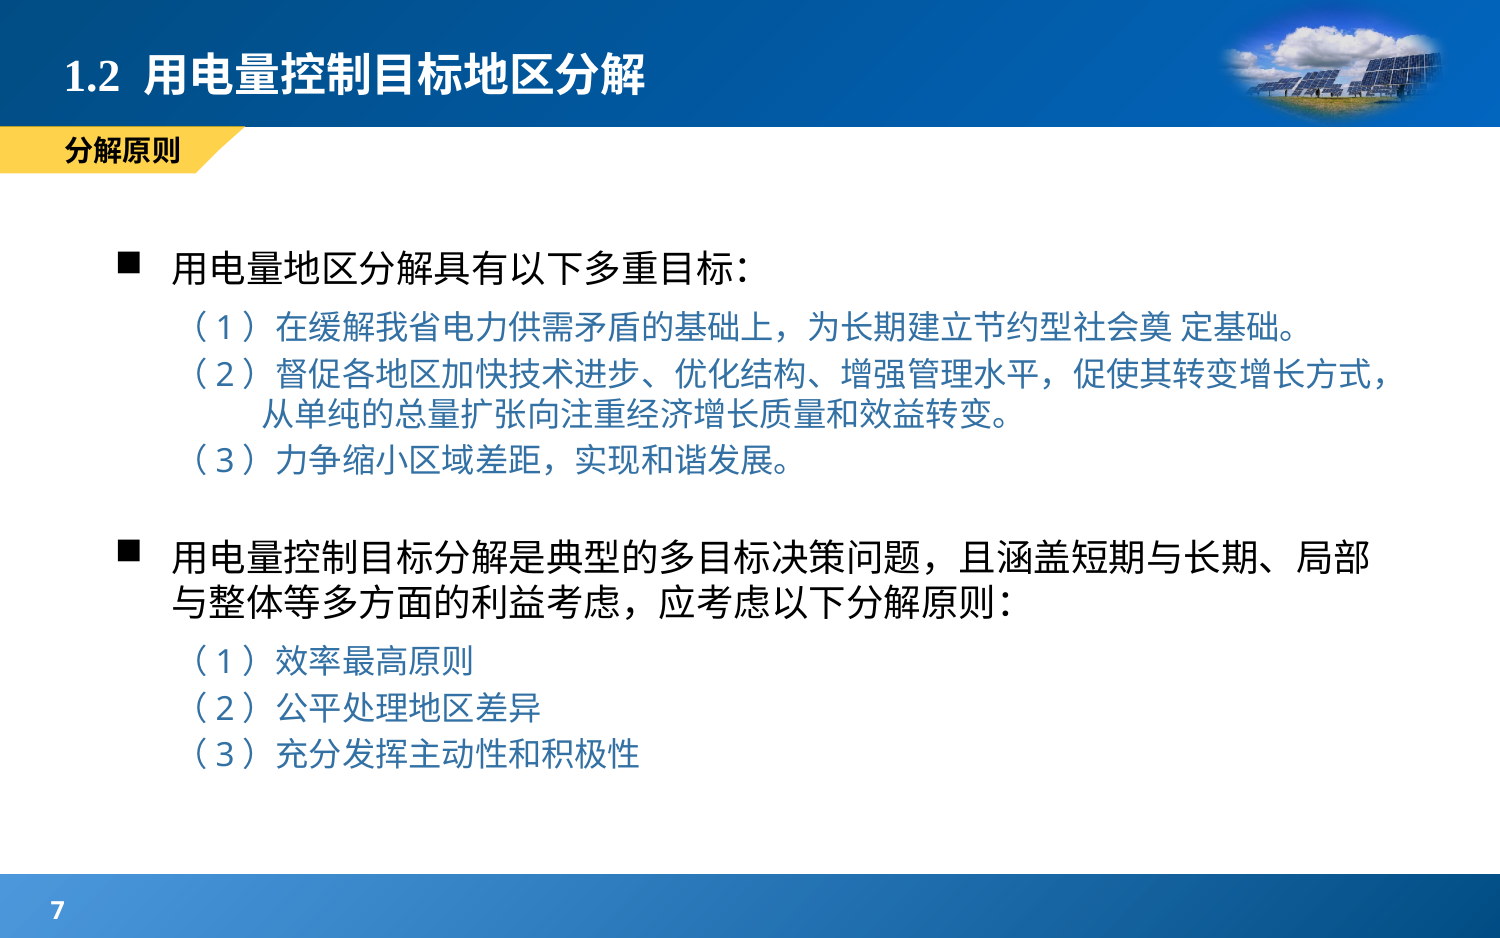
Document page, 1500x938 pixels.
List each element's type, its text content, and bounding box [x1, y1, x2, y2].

text_box 分解原则 [0, 124, 248, 176]
title 1.2 用电量控制目标地区分解 [48, 19, 1005, 127]
text_box 用电量地区分解具有以下多重目标： （1）在缓解我省电力供需矛盾的基础上，为长期建立节约型社会奠 定基础。 （2）督促各地区加快技术进步、优化结构、增强管理水平，促使其转变增长方式，从单纯的总量扩张向注重经济增长质量和效益转变。 （3）力争缩小区域差距，实现和谐发展。 用电量控制目标分解是典型的多目标决策问题，且涵盖短期与长期、局部与整体等多方面的利益考虑，应考虑以下分解原则： （1）效率最高原则 （2）公平处理地区差异 （3）充分发挥主动性和积极性 [100, 237, 1400, 823]
picture [1233, 6, 1433, 113]
